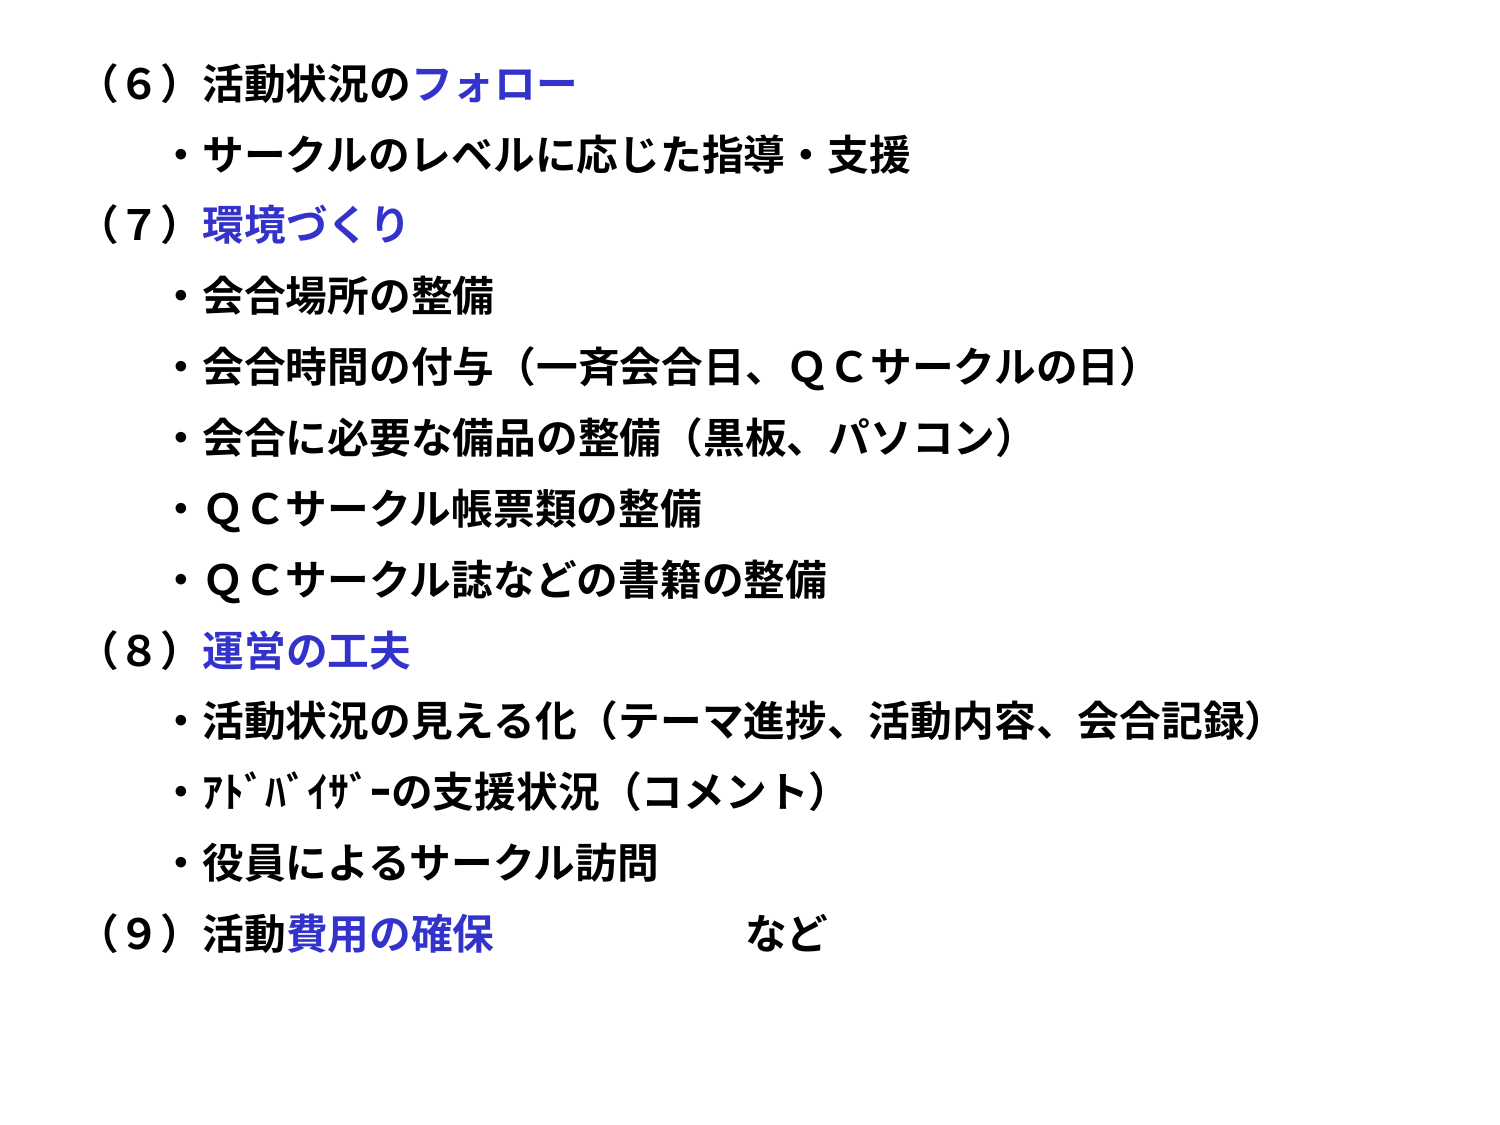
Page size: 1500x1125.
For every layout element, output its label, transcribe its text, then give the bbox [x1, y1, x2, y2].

text_box （６）活動状況のフォロー ・サークルのレベルに応じた指導・支援 （７）環境づくり ・会合場所の整備 ・会合時間の付与（一斉会合日、ＱＣサークルの日） ・会合に必要な備品の整備（黒板、パソコン） ・ＱＣサークル帳票類の整備 ・ＱＣサークル誌などの書籍の整備 （８）運営の工夫 ・活動状況の見える化（テーマ進捗、活動内容、会合記録） ・ｱﾄﾞﾊﾞｲｻﾞｰの支援状況（コメント） ・役員によるサークル訪問 （９）活動費用の確保 など [62, 50, 1350, 1037]
